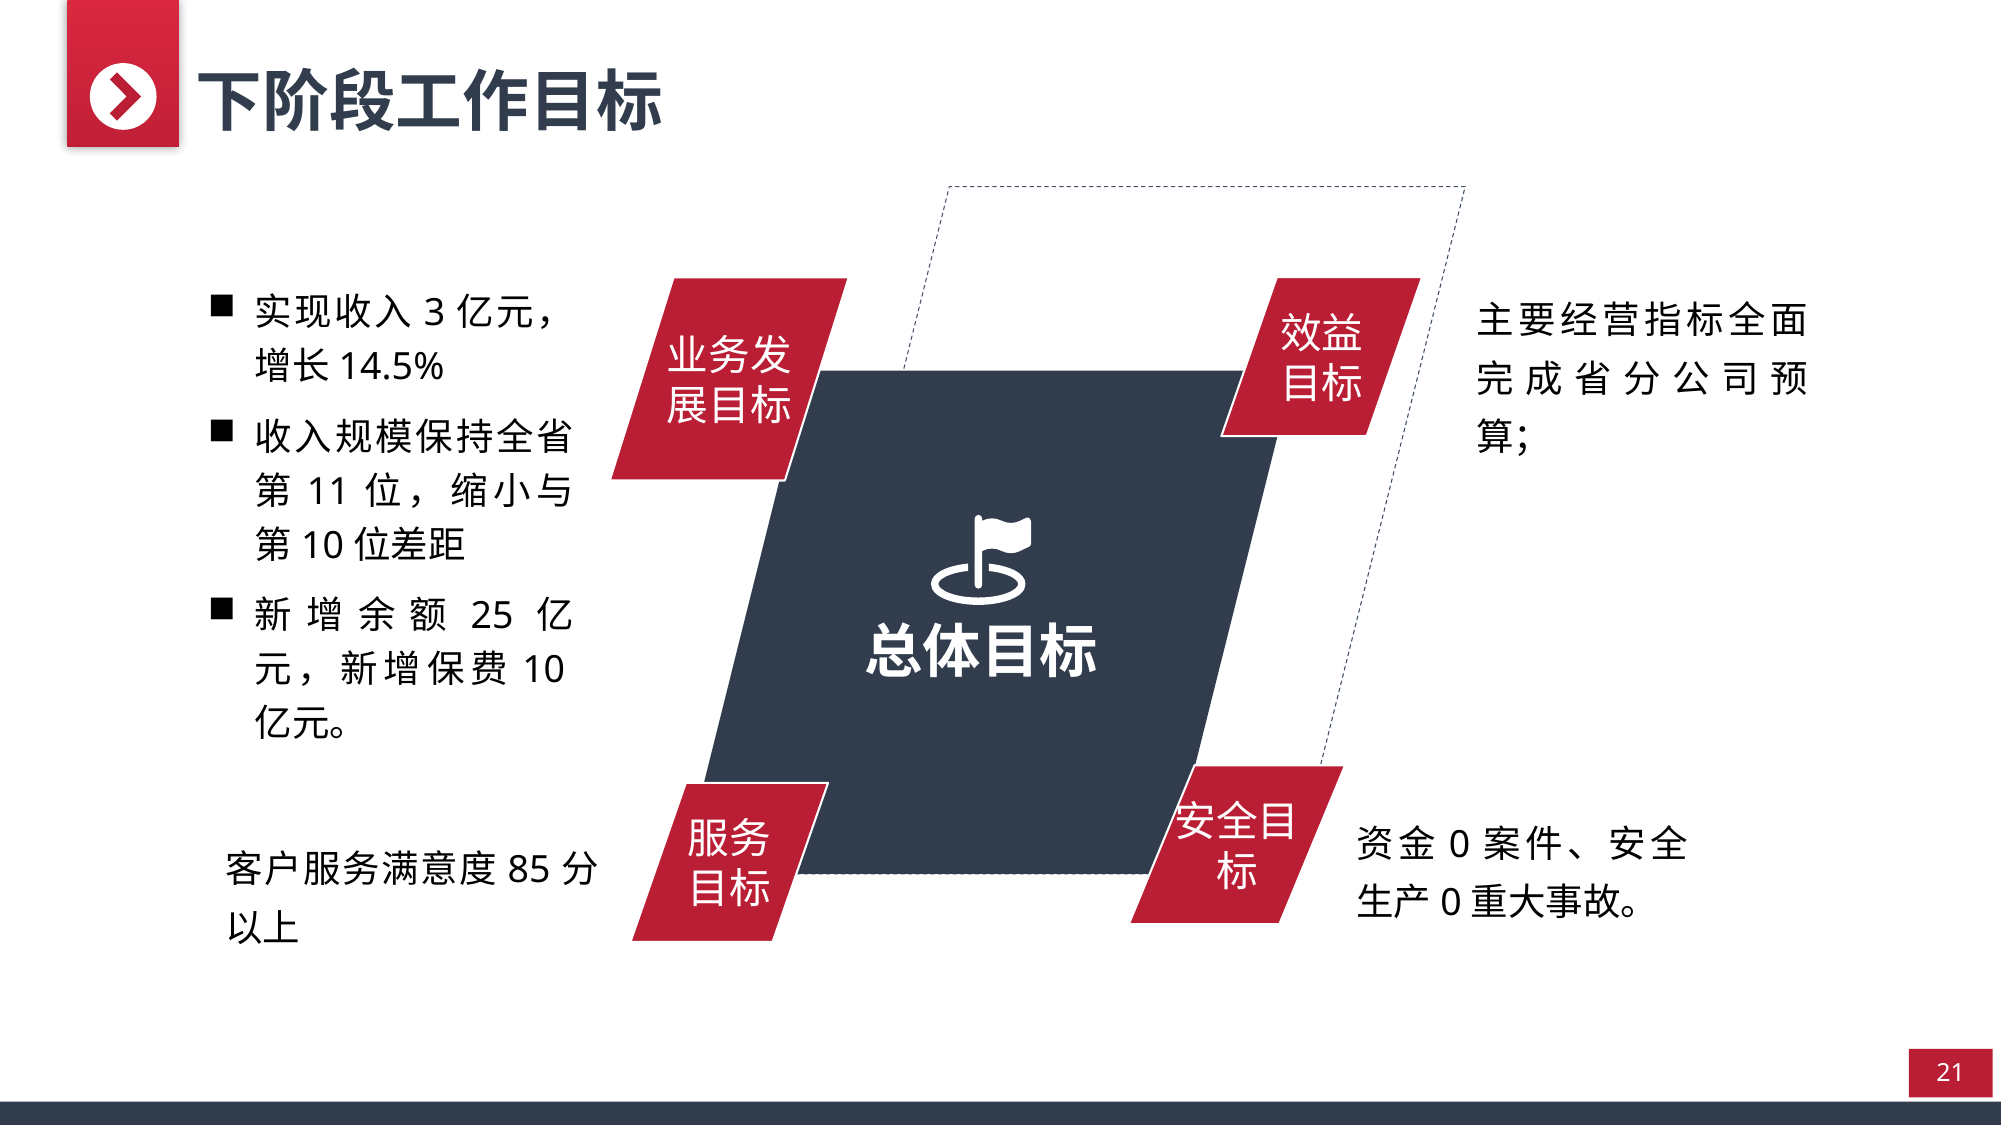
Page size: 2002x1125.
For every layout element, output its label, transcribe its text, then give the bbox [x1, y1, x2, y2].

text_box [67, 0, 179, 147]
text_box 客户服务满意度85分以上 [214, 826, 610, 955]
text_box 服务目标 [630, 782, 829, 942]
text_box 业务发展目标 [609, 277, 849, 481]
text_box 资金0案件、安全生产0重大事故。 [1345, 800, 1700, 929]
text_box 安全目标 [1128, 765, 1346, 925]
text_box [89, 62, 157, 131]
text_box [931, 563, 1026, 605]
text_box 效益目标 [1221, 277, 1423, 437]
text_box [974, 514, 1032, 589]
text_box 下阶段工作目标 [187, 50, 1020, 146]
text_box 总体目标 [809, 614, 1153, 692]
text_box 实现收入3亿元，增长14.5% 收入规模保持全省第11位，缩小与第10位差距 新增余额25亿元，新增保费10亿元。 [196, 273, 586, 750]
text_box [704, 370, 1278, 874]
text_box 主要经营指标全面完成省分公司预算； [1465, 277, 1820, 464]
text_box [903, 186, 1466, 765]
